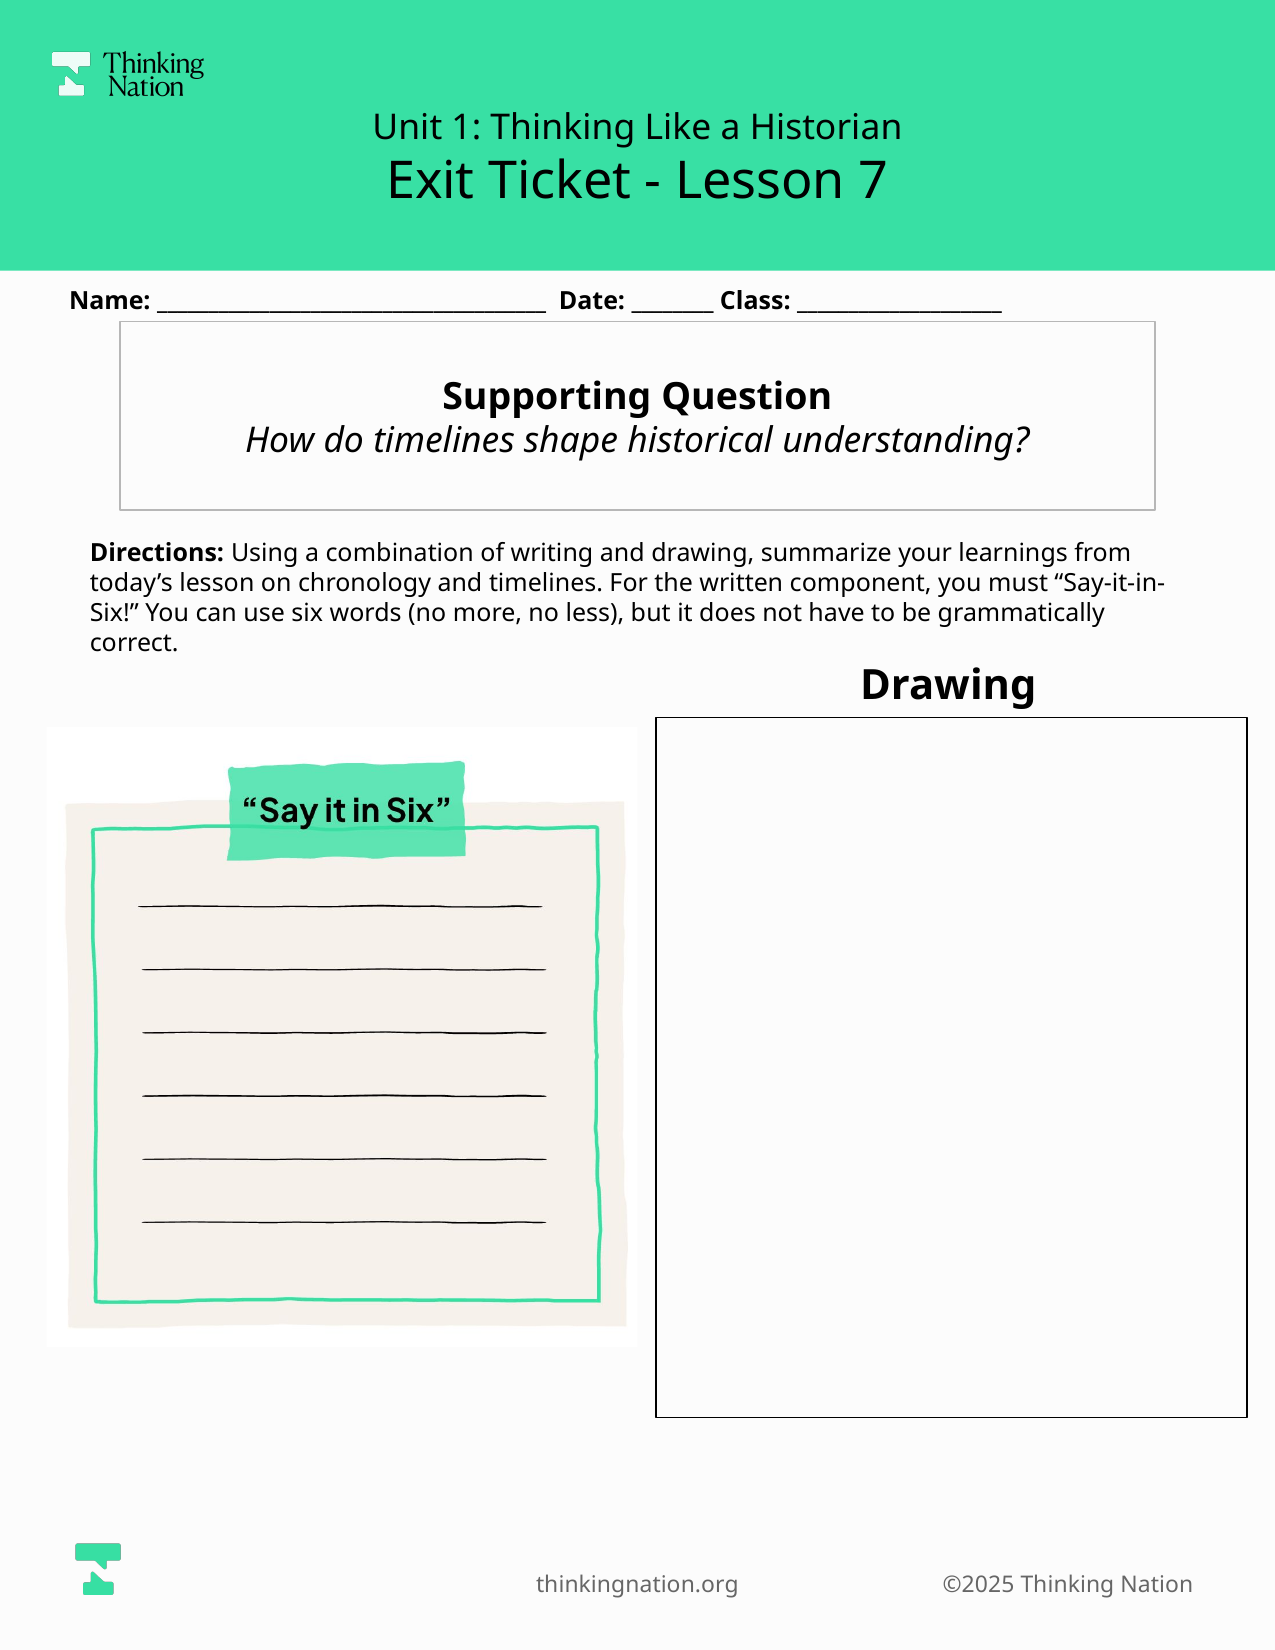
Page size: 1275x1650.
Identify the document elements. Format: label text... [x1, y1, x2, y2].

text_box thinkingnation.org [486, 1553, 789, 1605]
text_box [655, 717, 1247, 1418]
text_box Unit 1: Thinking Like a Historian Exit Ticket - Lesson 7 [0, 0, 1275, 271]
text_box Supporting Question How do timelines shape historical understanding? [119, 330, 1156, 510]
picture [46, 726, 638, 1348]
text_box ©2025 Thinking Nation [907, 1553, 1210, 1605]
text_box Drawing [845, 643, 1058, 714]
picture [35, 37, 210, 110]
text_box Name: ______________________________________ Date: ________ Class: ____________________ [54, 270, 1221, 330]
picture [62, 1533, 134, 1605]
text_box Directions: Using a combination of writing and drawing, summarize your learnings from today’s lesson on chronology and timelines. For the written component, you must “Say-it-in-Six!” You can use six words (no more, no less), but it does not have to be grammatically correct. [74, 521, 1201, 672]
